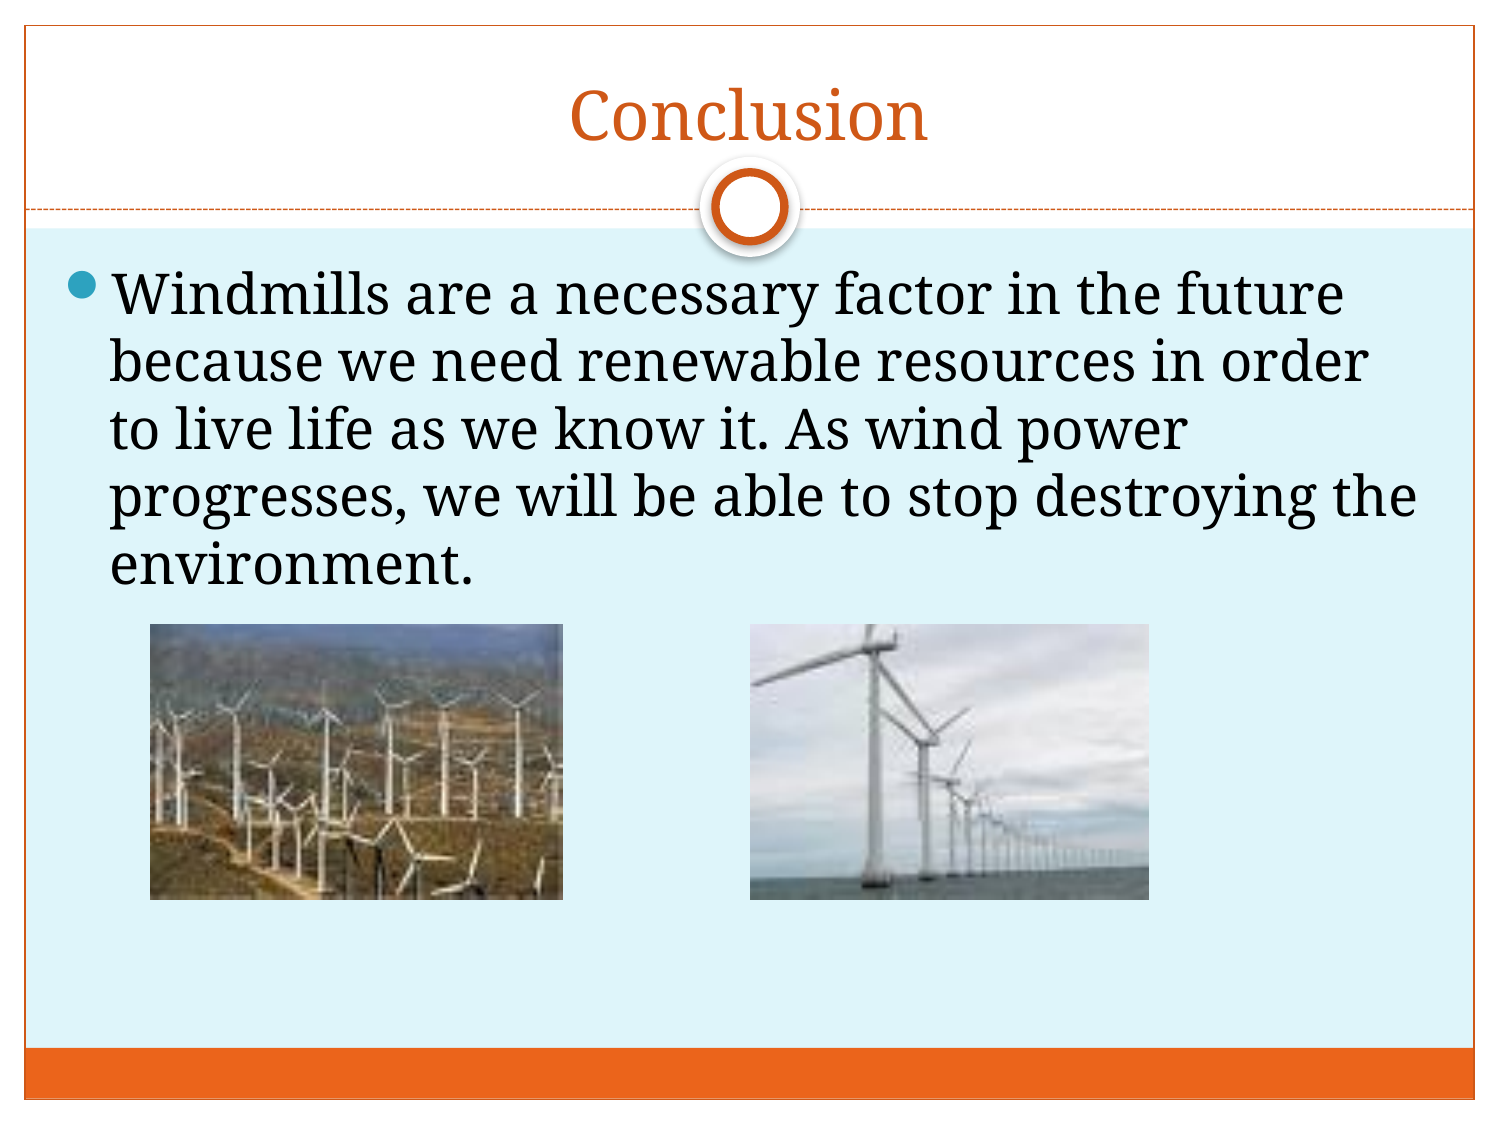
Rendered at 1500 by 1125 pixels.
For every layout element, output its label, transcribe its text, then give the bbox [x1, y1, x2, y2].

title Conclusion [49, 37, 1450, 162]
list Windmills are a necessary factor in the future because we need renewable resources in order to live life as we know it. As wind power progresses, we will be able to stop destroying the environment. [49, 250, 1445, 1001]
picture [749, 624, 1149, 901]
picture [149, 624, 563, 901]
